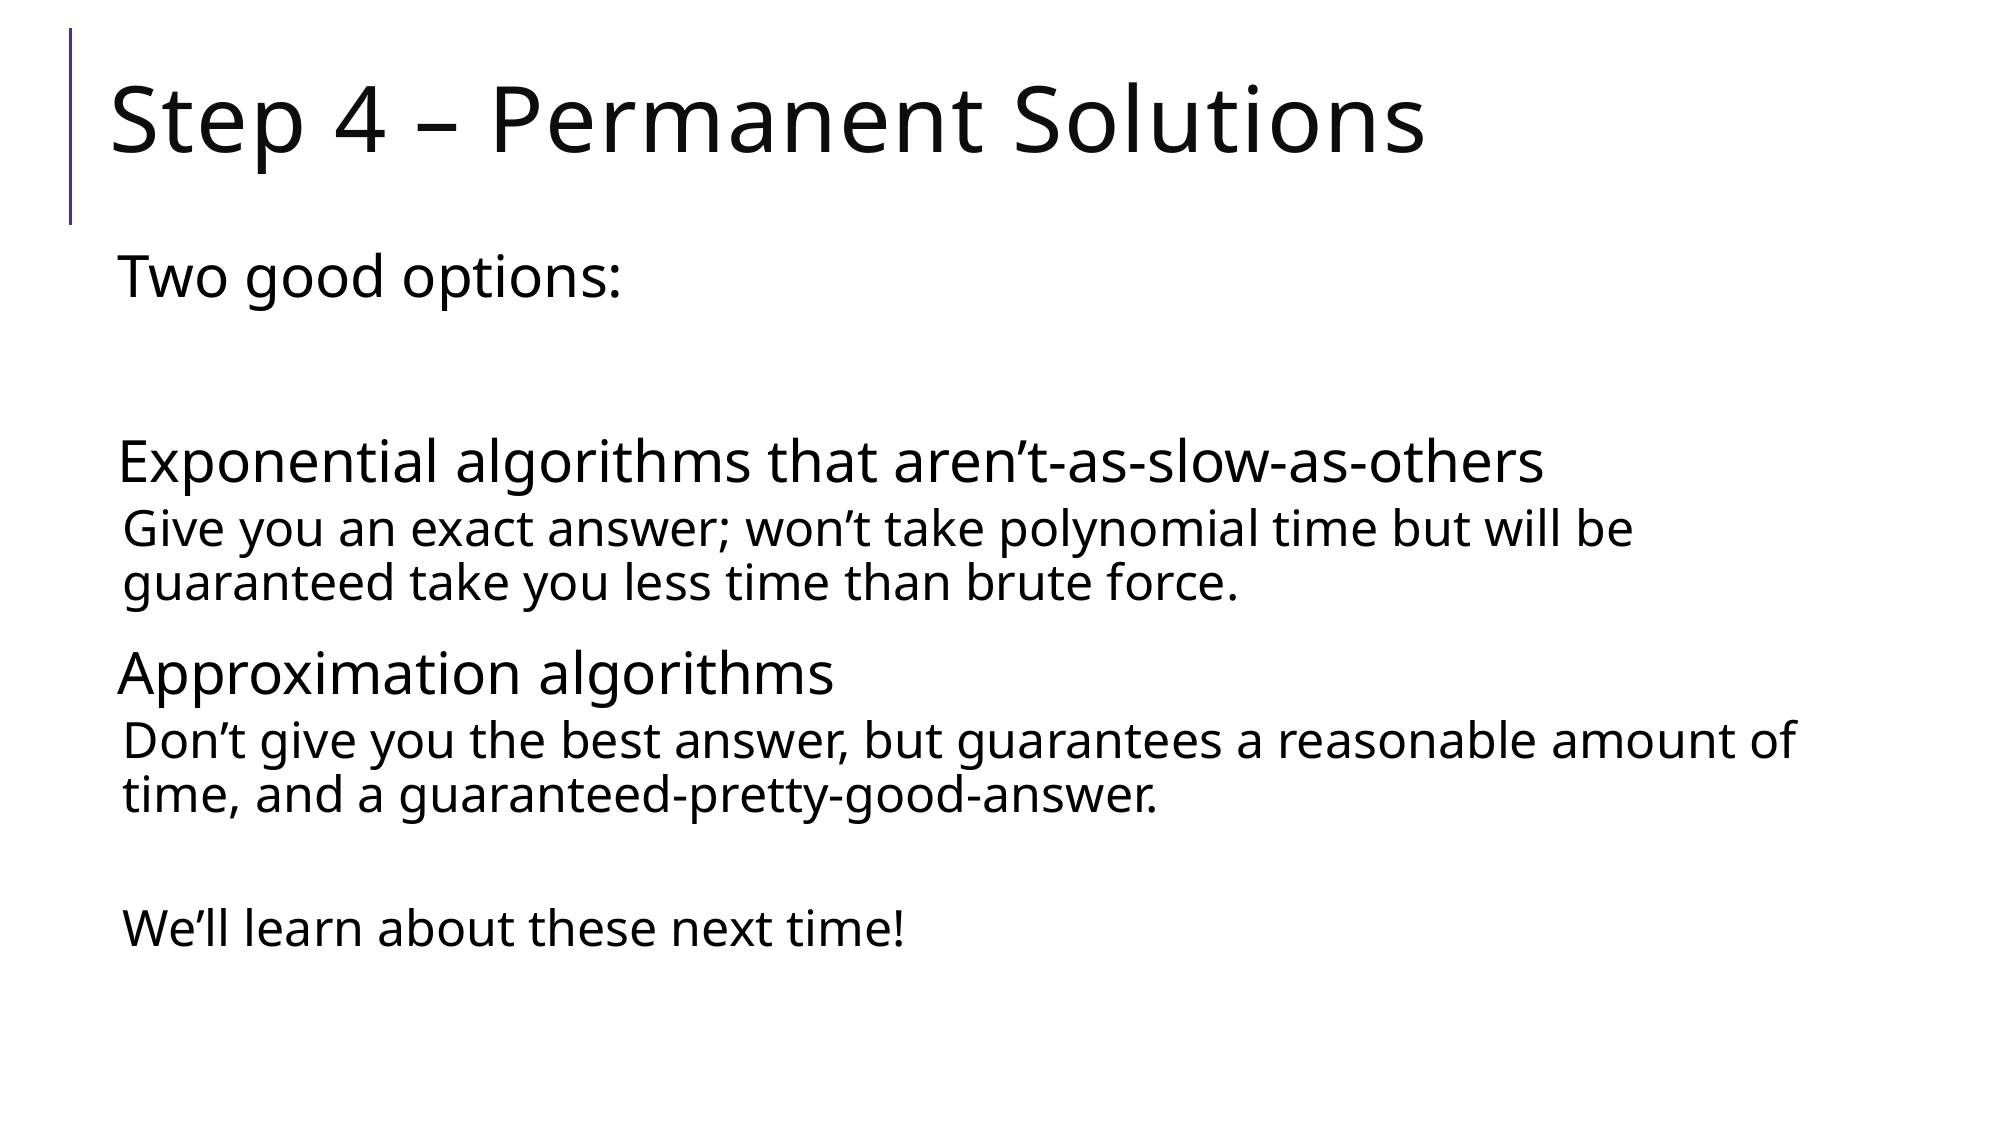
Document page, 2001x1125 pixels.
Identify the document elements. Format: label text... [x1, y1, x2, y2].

list Two good options: Exponential algorithms that aren’t-as-slow-as-others Give you an exact answer; won’t take polynomial time but will be guaranteed take you less time than brute force. Approximation algorithms Don’t give you the best answer, but guarantees a reasonable amount of time, and a guaranteed-pretty-good-answer. We’ll learn about these next time! [94, 240, 1930, 1035]
title Step 4 – Permanent Solutions [94, 43, 1930, 210]
